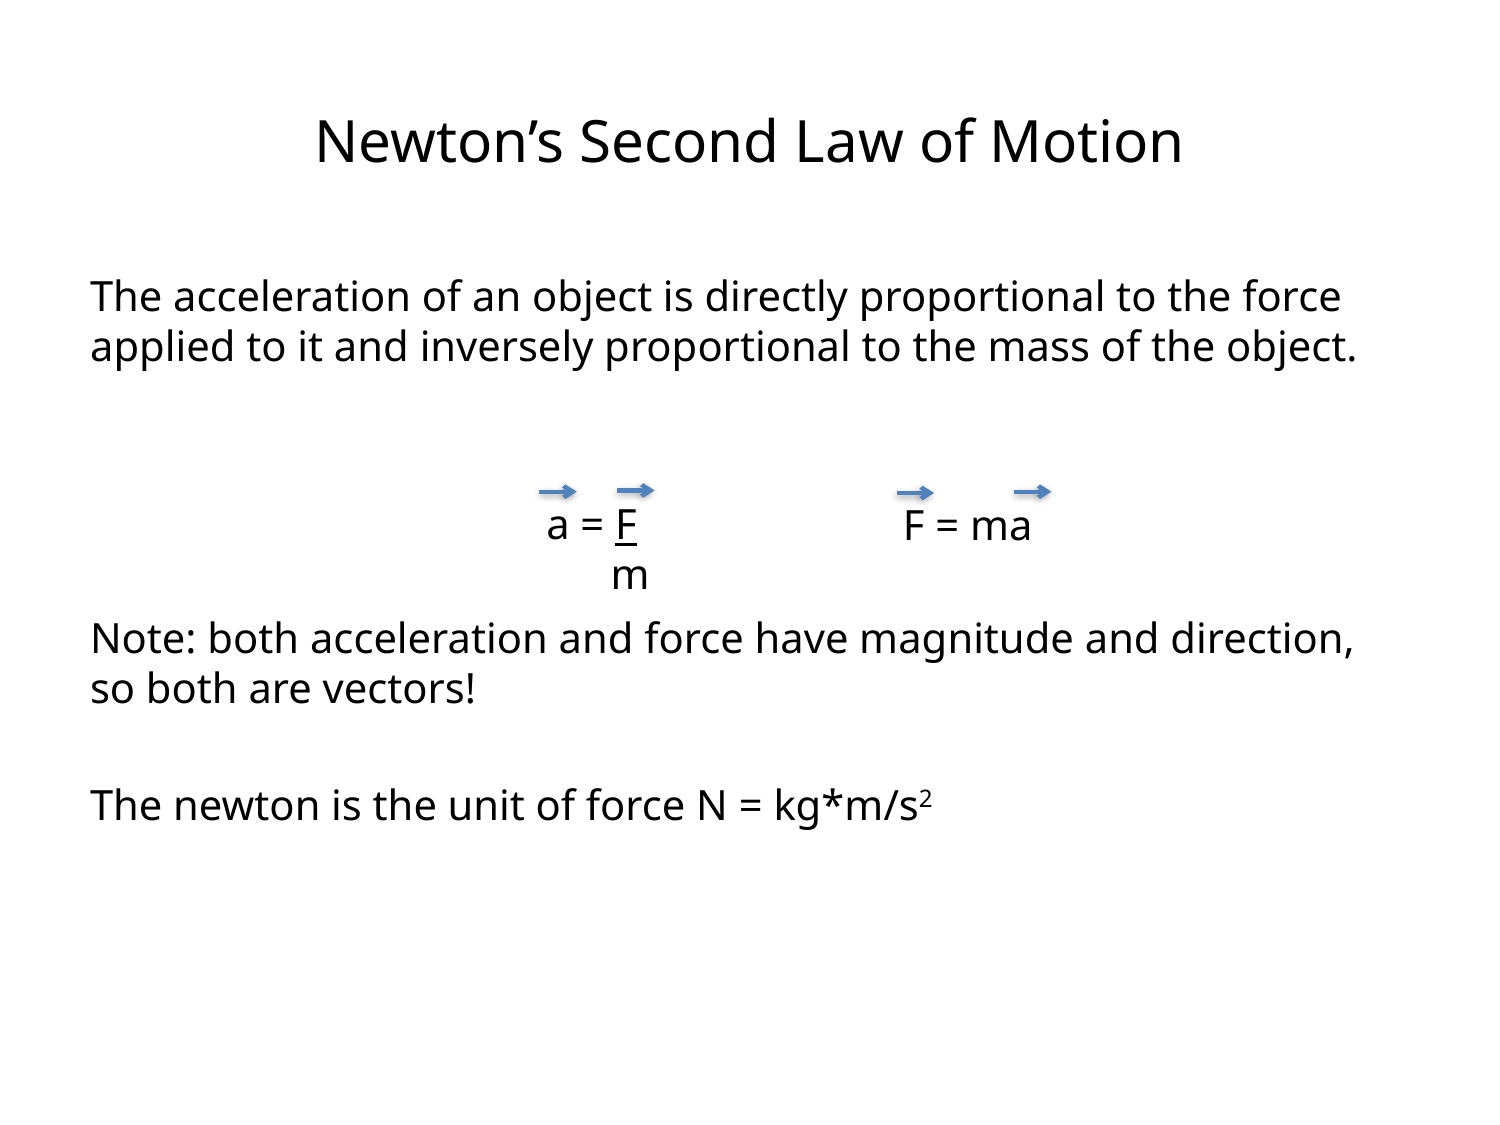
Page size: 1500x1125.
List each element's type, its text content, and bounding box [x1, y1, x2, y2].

title Newton’s Second Law of Motion [75, 45, 1425, 233]
text_box a = F m [531, 490, 674, 606]
list The acceleration of an object is directly proportional to the force applied to it and inversely proportional to the mass of the object. Note: both acceleration and force have magnitude and direction, so both are vectors! The newton is the unit of force N = kg*m/s2 [75, 262, 1425, 1005]
text_box F = ma [888, 491, 1048, 607]
